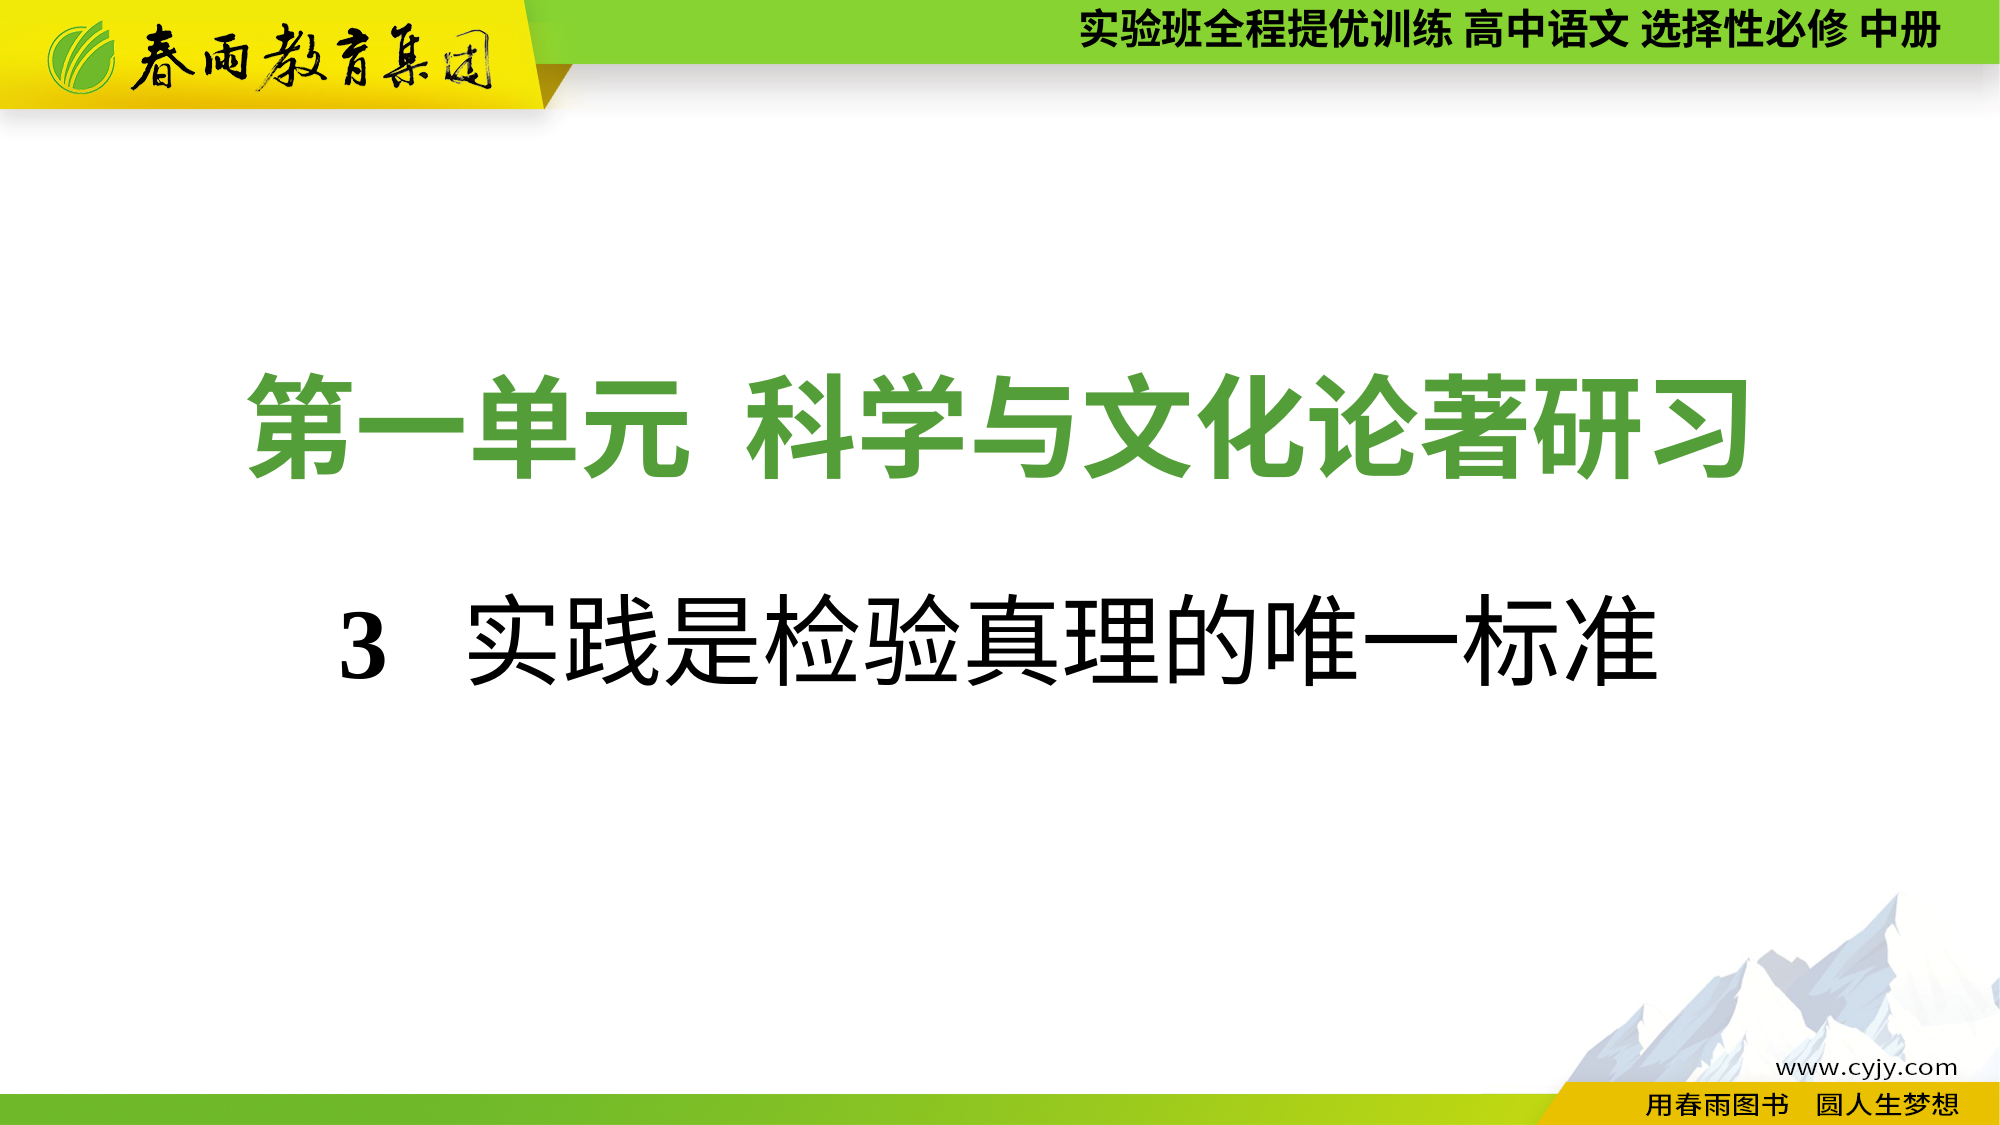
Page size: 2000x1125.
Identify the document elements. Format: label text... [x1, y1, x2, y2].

picture [0, 0, 2000, 1125]
text_box 3 实践是检验真理的唯一标准 [54, 511, 1946, 706]
text_box 第一单元 科学与文化论著研习 [54, 282, 1946, 500]
